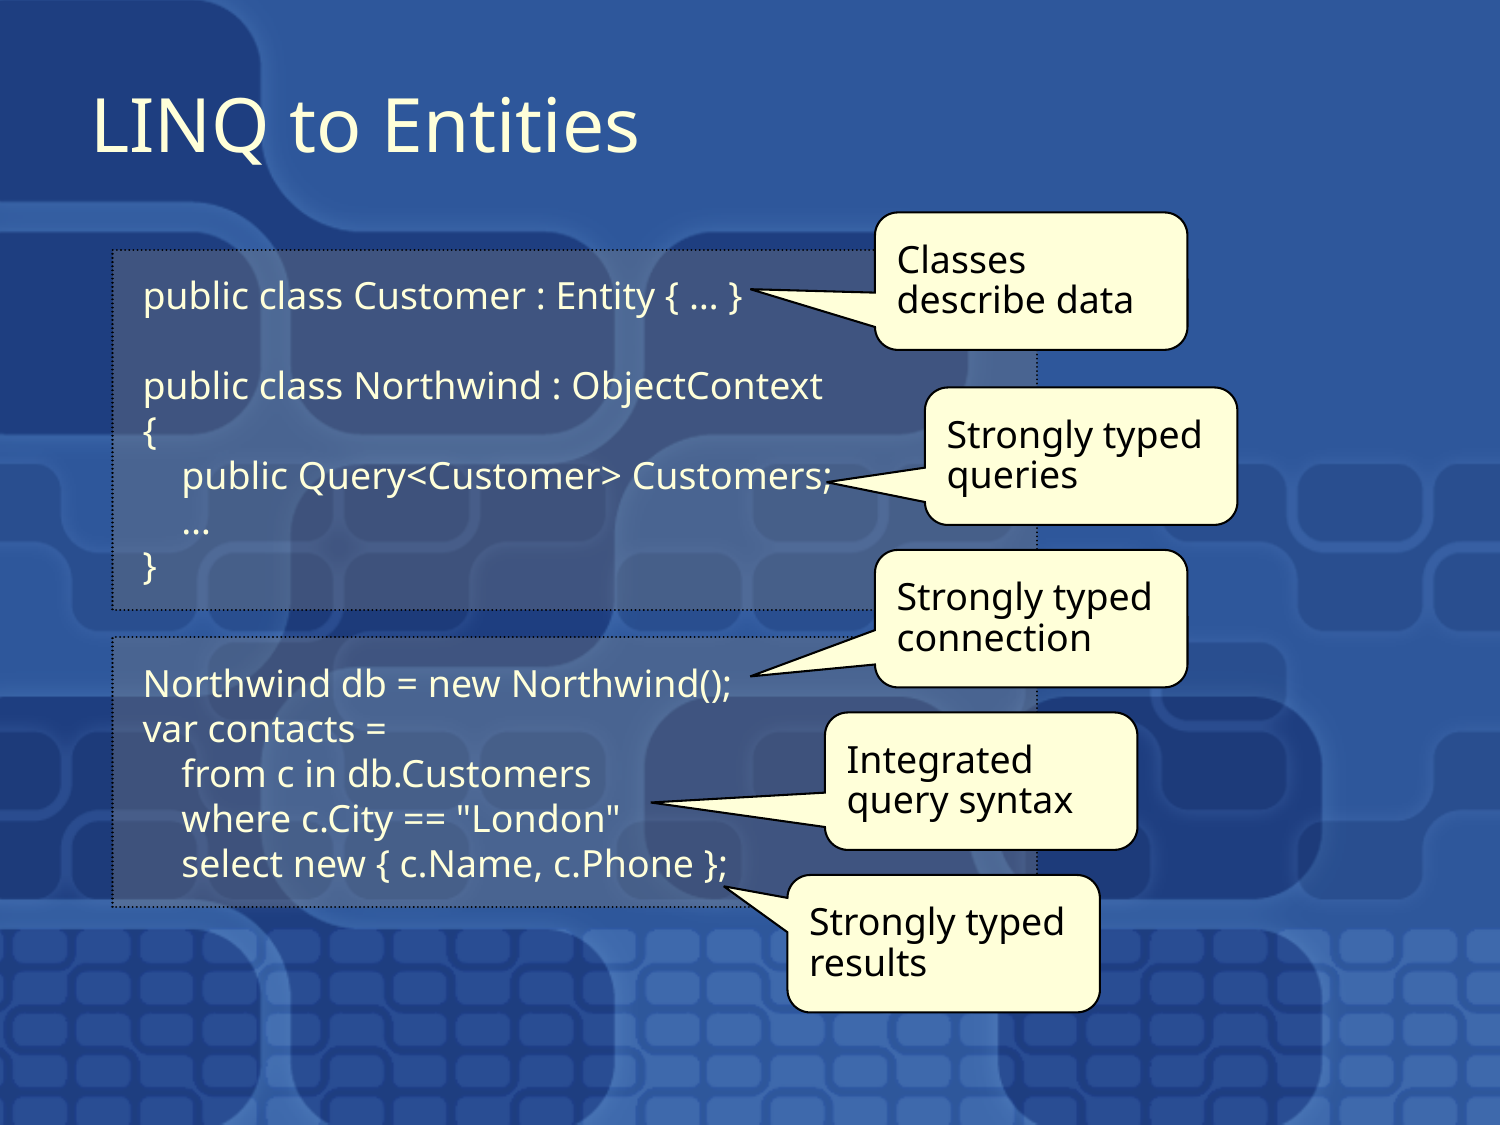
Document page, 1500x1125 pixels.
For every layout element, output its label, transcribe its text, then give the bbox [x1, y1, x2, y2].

text_box Strongly typed results [723, 874, 1100, 1013]
text_box public class Customer : Entity { … } public class Northwind : ObjectContext { public Query<Customer> Customers; … } [112, 249, 1038, 610]
text_box Strongly typed queries [826, 387, 1238, 525]
picture [0, 0, 1500, 1125]
text_box Northwind db = new Northwind(); var contacts = from c in db.Customers where c.City == "London" select new { c.Name, c.Phone }; [112, 637, 1038, 908]
text_box Integrated query syntax [650, 712, 1138, 850]
text_box Strongly typed connection [750, 549, 1188, 688]
text_box Classes describe data [750, 212, 1188, 350]
title LINQ to Entities [74, 44, 1426, 201]
